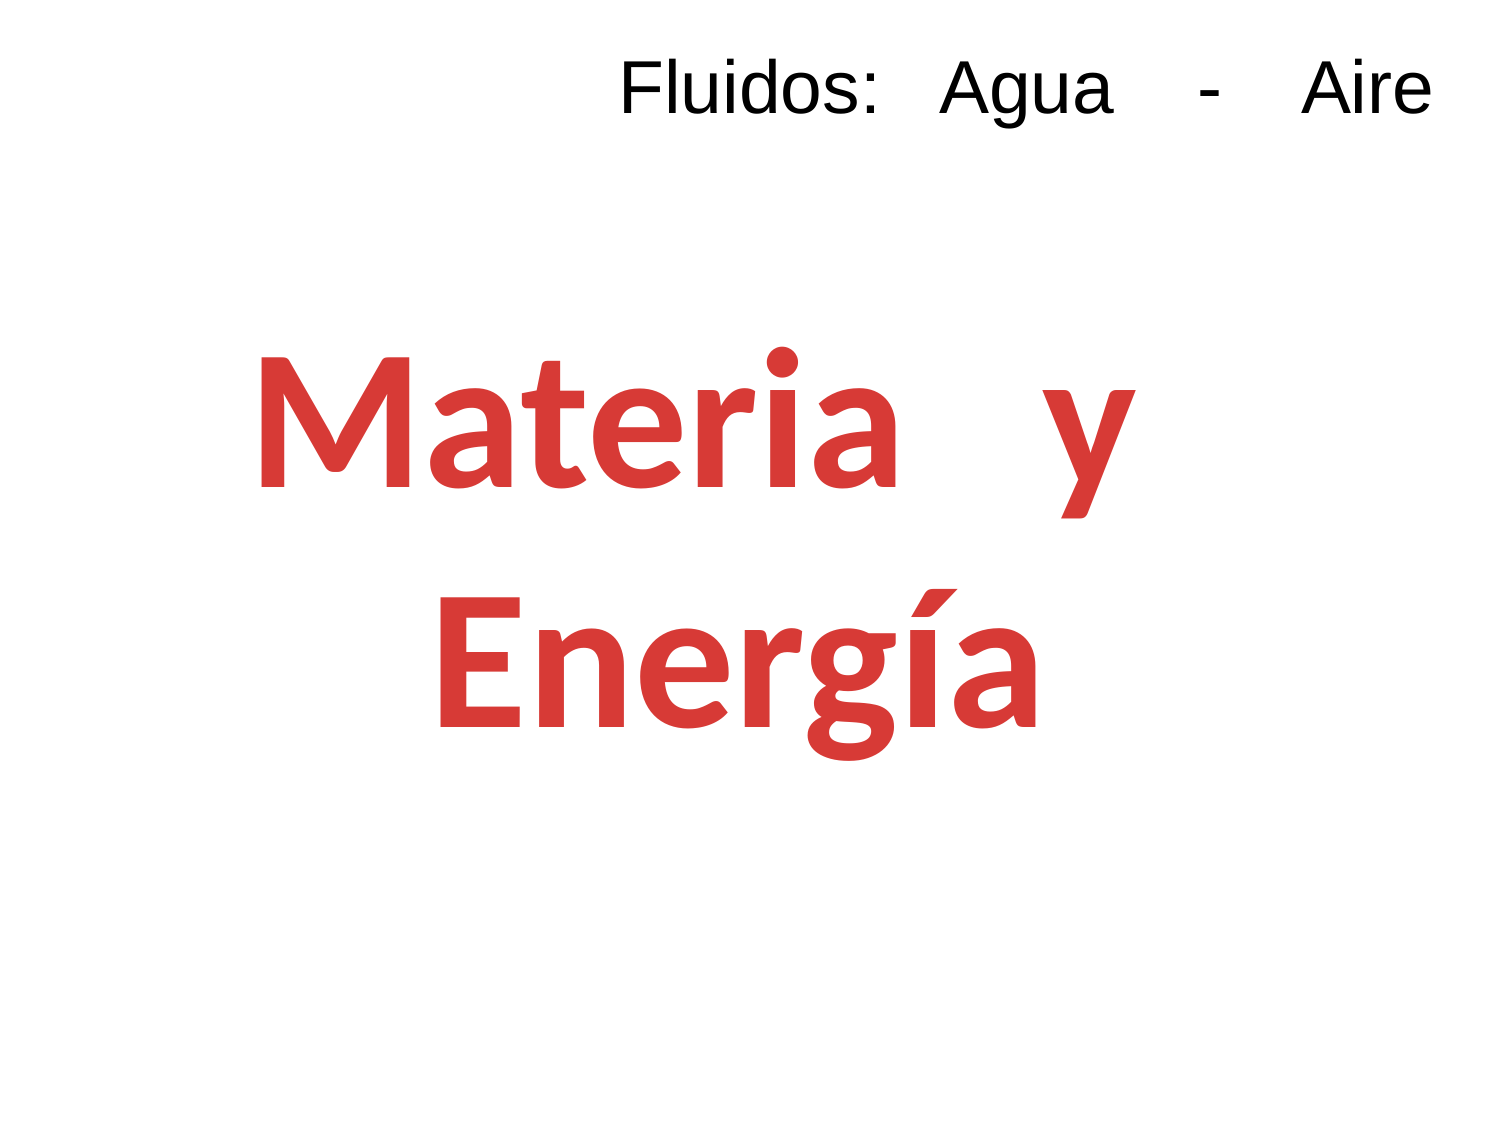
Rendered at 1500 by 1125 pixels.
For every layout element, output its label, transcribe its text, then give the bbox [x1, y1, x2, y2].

text_box Fluidos: Agua - Aire [442, 30, 1471, 136]
text_box Materia y Energía [147, 279, 1329, 775]
